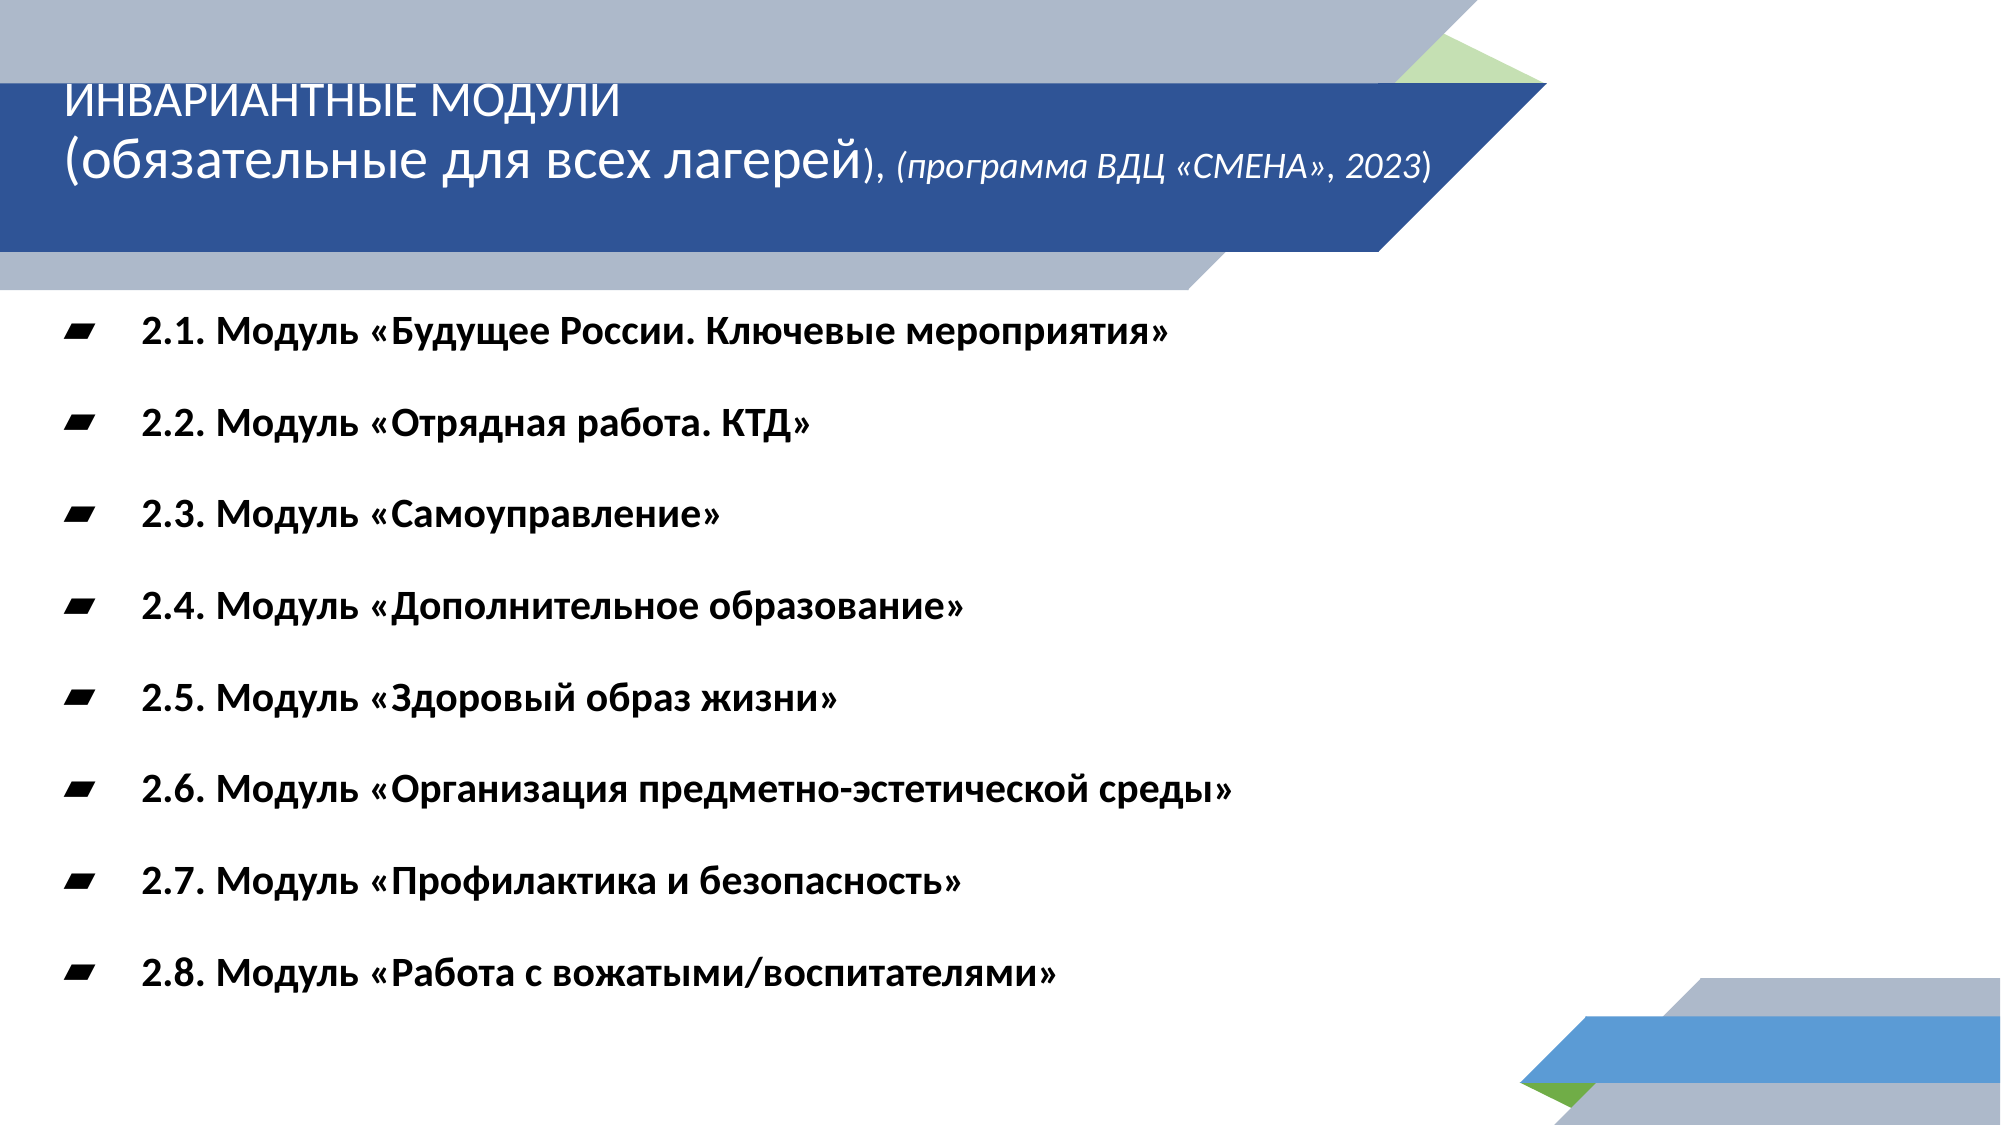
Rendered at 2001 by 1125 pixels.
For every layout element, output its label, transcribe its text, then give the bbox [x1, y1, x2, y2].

list ИНВАРИАНТНЫЕ МОДУЛИ (обязательные для всех лагерей), (программа ВДЦ «СМЕНА», 2023) 2.1. Модуль «Будущее России. Ключевые мероприятия» 2.2. Модуль «Отрядная работа. КТД» 2.3. Модуль «Самоуправление» 2.4. Модуль «Дополнительное образование» 2.5. Модуль «Здоровый образ жизни» 2.6. Модуль «Организация предметно-эстетической среды» 2.7. Модуль «Профилактика и безопасность» 2.8. Модуль «Работа с вожатыми/воспитателями» [26, 58, 1879, 1105]
